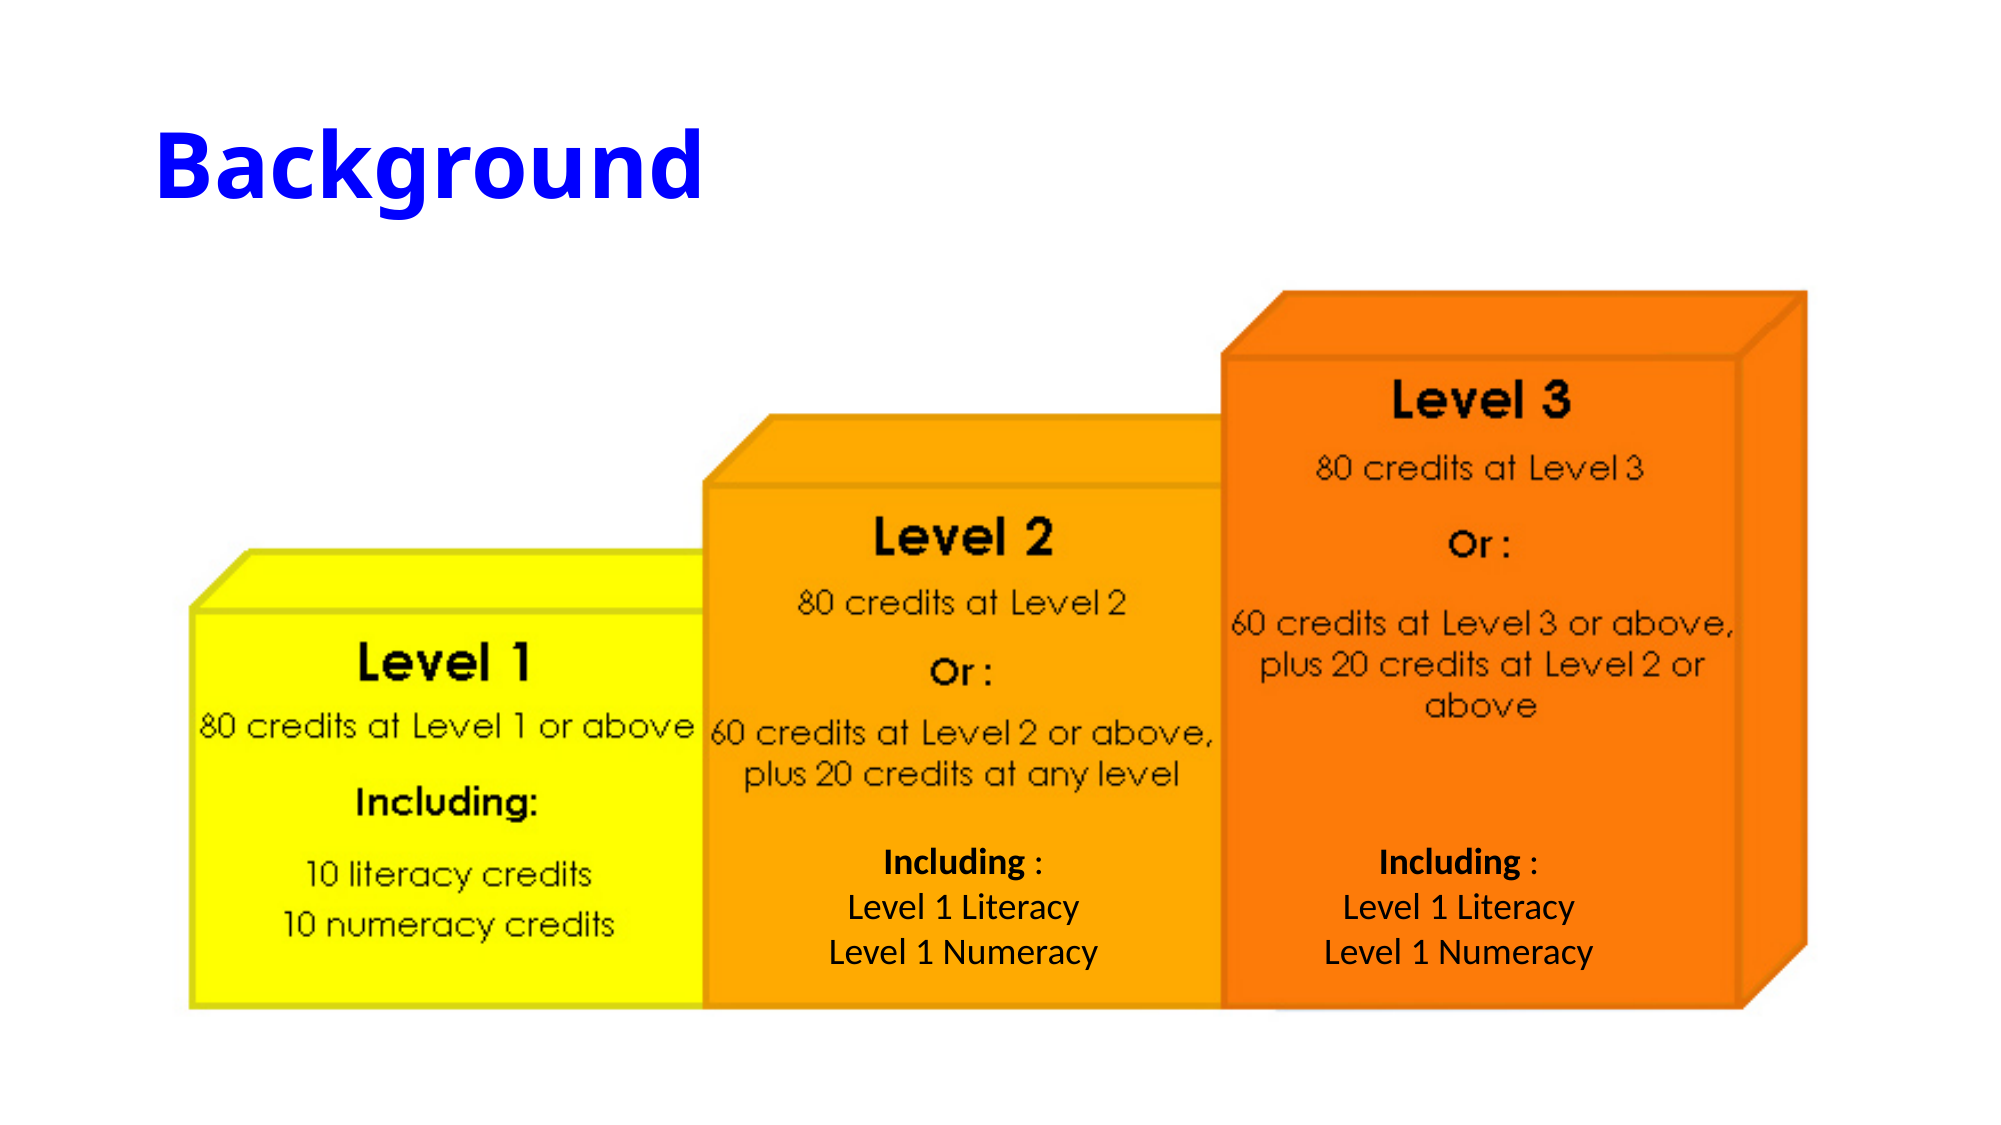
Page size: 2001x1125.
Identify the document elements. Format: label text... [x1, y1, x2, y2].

title Background [137, 59, 1863, 250]
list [137, 250, 1863, 1058]
